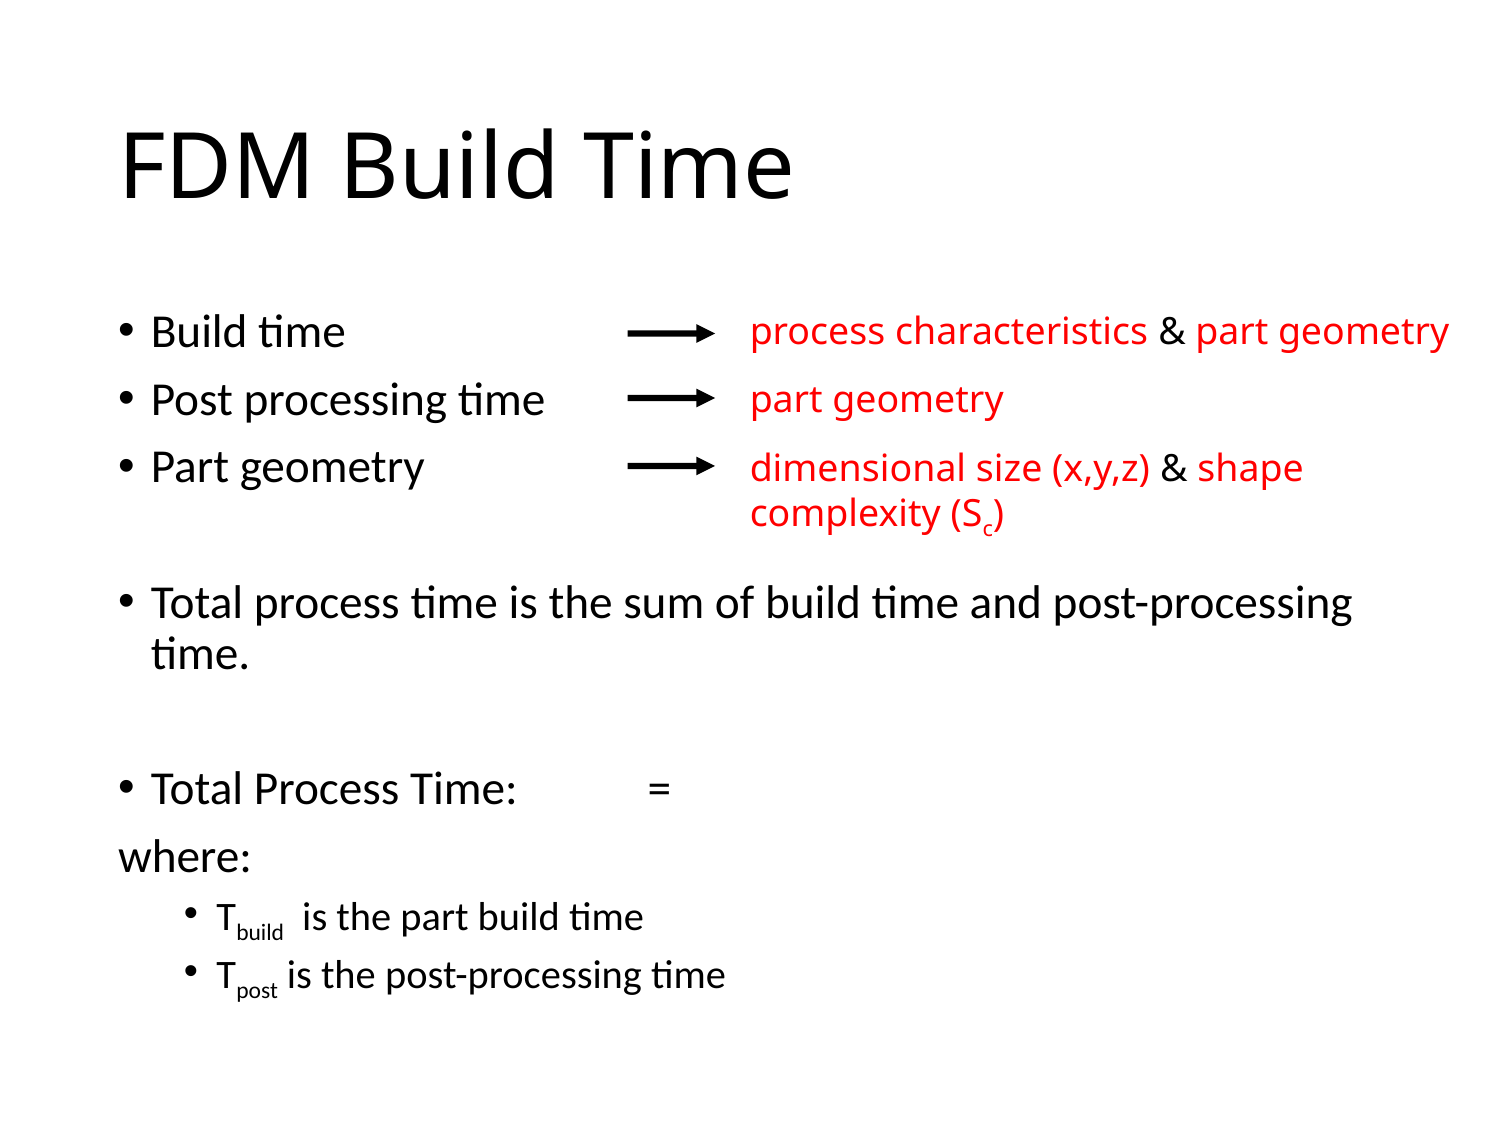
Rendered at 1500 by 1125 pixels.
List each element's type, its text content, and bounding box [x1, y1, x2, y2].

text_box part geometry [735, 367, 1485, 428]
text_box process characteristics & part geometry [735, 299, 1485, 360]
title FDM Build Time [103, 59, 1397, 278]
text_box [627, 327, 716, 340]
text_box dimensional size (x,y,z) & shape complexity (Sc) [735, 436, 1485, 548]
text_box [627, 459, 716, 473]
text_box [627, 391, 716, 405]
